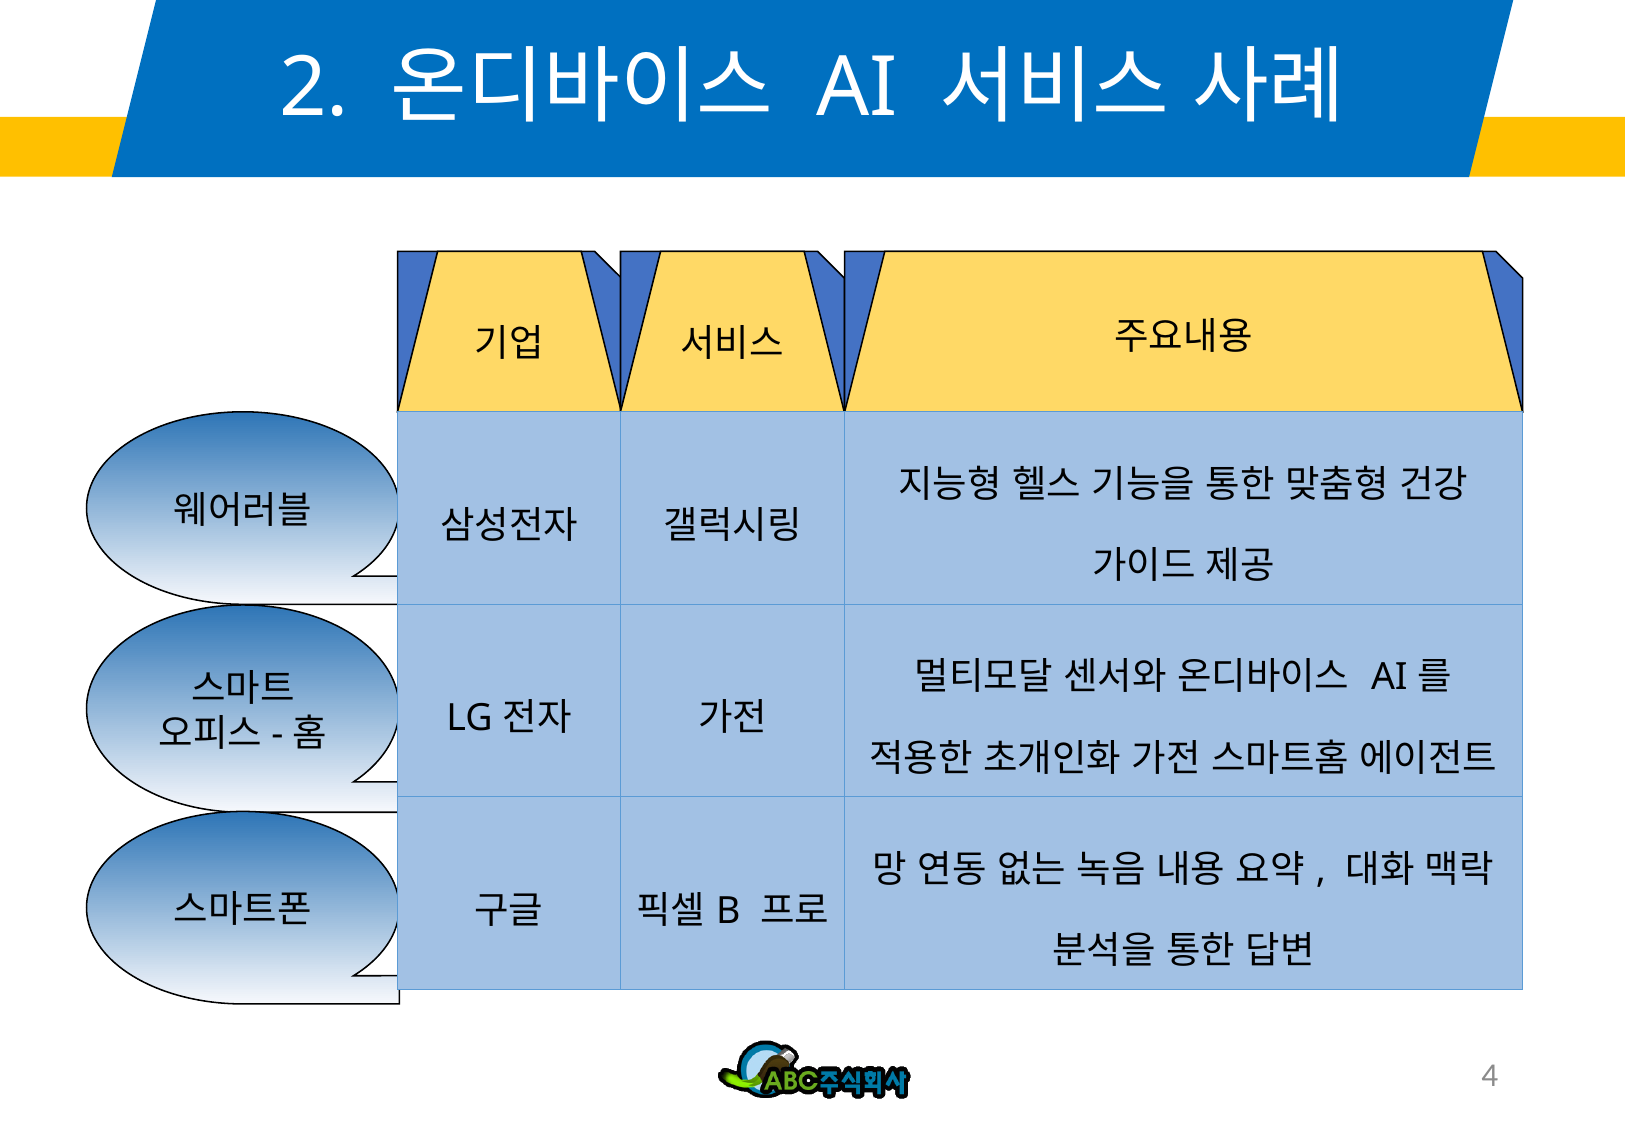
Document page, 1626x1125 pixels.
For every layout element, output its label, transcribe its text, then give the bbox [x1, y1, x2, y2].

text_box 기업 [396, 250, 619, 411]
table_cell 멀티모달 센서와 온디바이스 AI를 적용한 초개인화 가전 스마트홈 에이전트 [845, 605, 1522, 796]
text_box [1484, 250, 1524, 409]
text_box [843, 250, 883, 410]
table_cell 망 연동 없는 녹음 내용 요약, 대화 맥락 분석을 통한 답변 [845, 797, 1522, 989]
picture [709, 1034, 916, 1103]
text_box 스마트 오피스-홈 [85, 603, 397, 814]
text_box 스마트폰 [85, 810, 401, 1005]
text_box [619, 250, 659, 409]
table_header 지능형 헬스 기능을 통한 맞춤형 건강 가이드 제공 [845, 412, 1522, 604]
table_cell 가전 [621, 605, 844, 796]
title 2. 온디바이스 AI 서비스 사례 [0, 0, 1625, 177]
text_box 웨어러블 [85, 410, 397, 606]
table_cell LG전자 [398, 605, 620, 796]
slide_number 4 [1147, 1042, 1514, 1103]
text_box [396, 250, 436, 409]
text_box 주요내용 [843, 250, 1524, 413]
text_box 서비스 [619, 250, 843, 411]
table_cell 구글 [398, 797, 620, 989]
text_box [583, 250, 619, 394]
table_header 갤럭시링 [621, 412, 844, 604]
table_cell 픽셀B 프로 [621, 797, 844, 989]
text_box [806, 250, 843, 398]
table_header 삼성전자 [398, 412, 620, 604]
